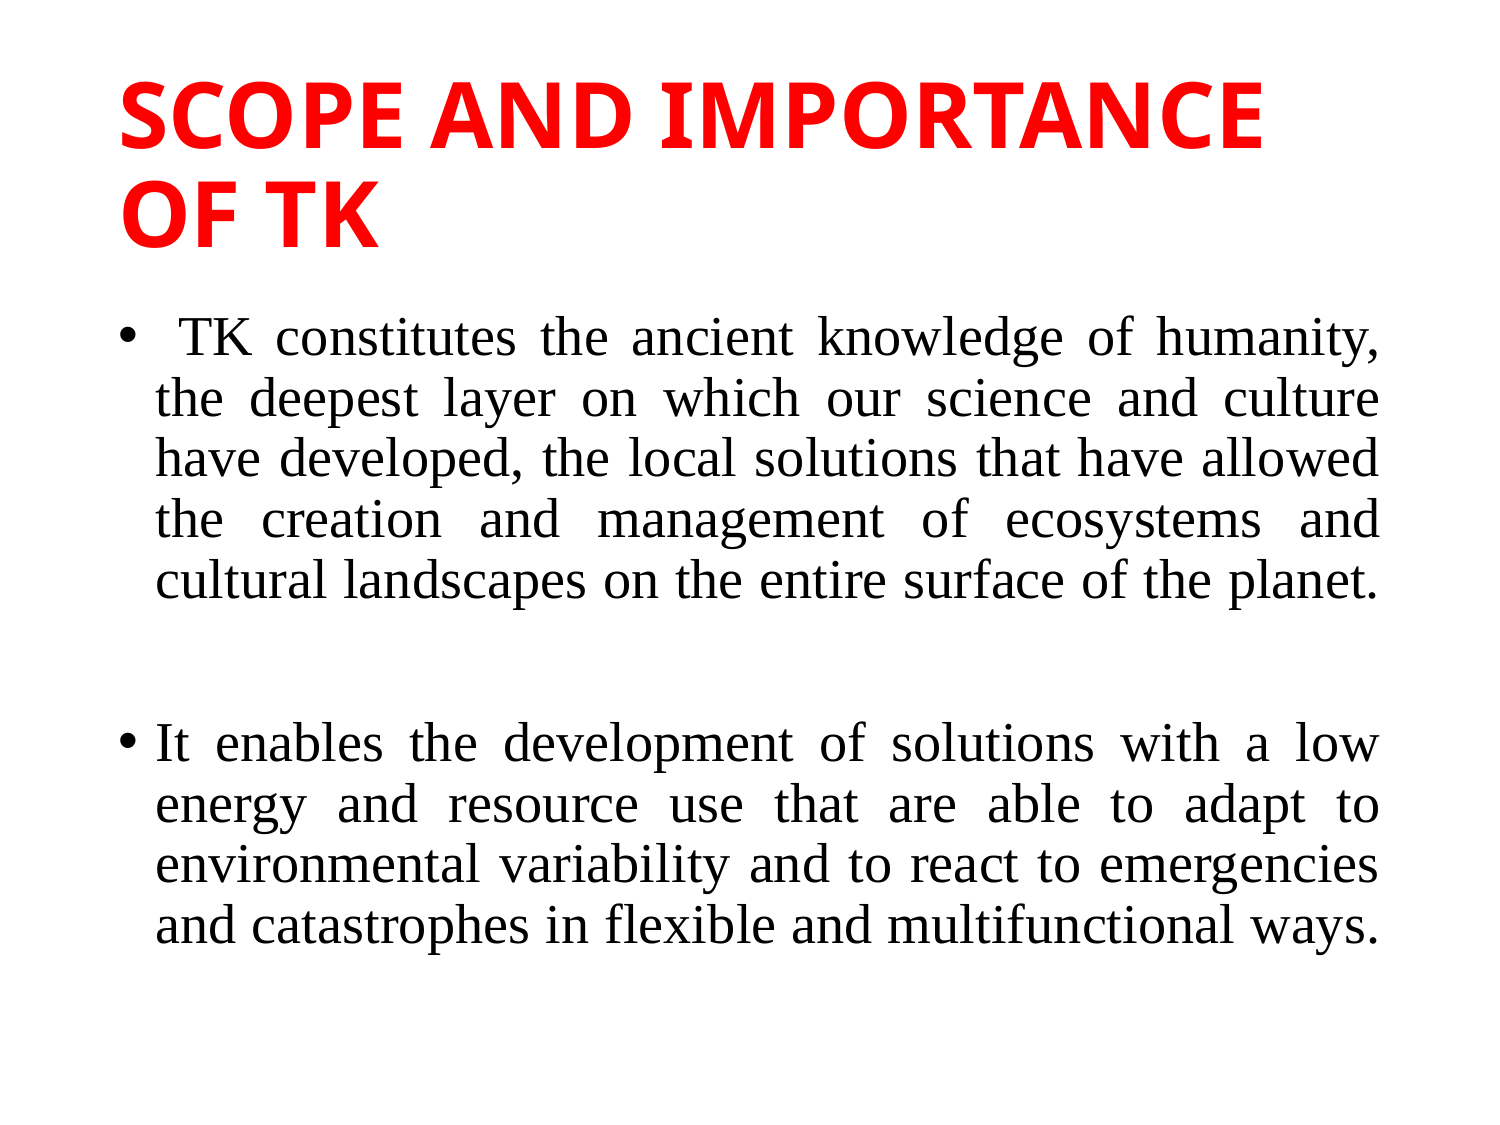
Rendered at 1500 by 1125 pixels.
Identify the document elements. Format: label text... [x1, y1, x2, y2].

list TK constitutes the ancient knowledge of humanity, the deepest layer on which our science and culture have developed, the local solutions that have allowed the creation and management of ecosystems and cultural landscapes on the entire surface of the planet. It enables the development of solutions with a low energy and resource use that are able to adapt to environmental variability and to react to emergencies and catastrophes in flexible and multifunctional ways. [103, 299, 1397, 1014]
title SCOPE AND IMPORTANCE OF TK [103, 59, 1397, 278]
